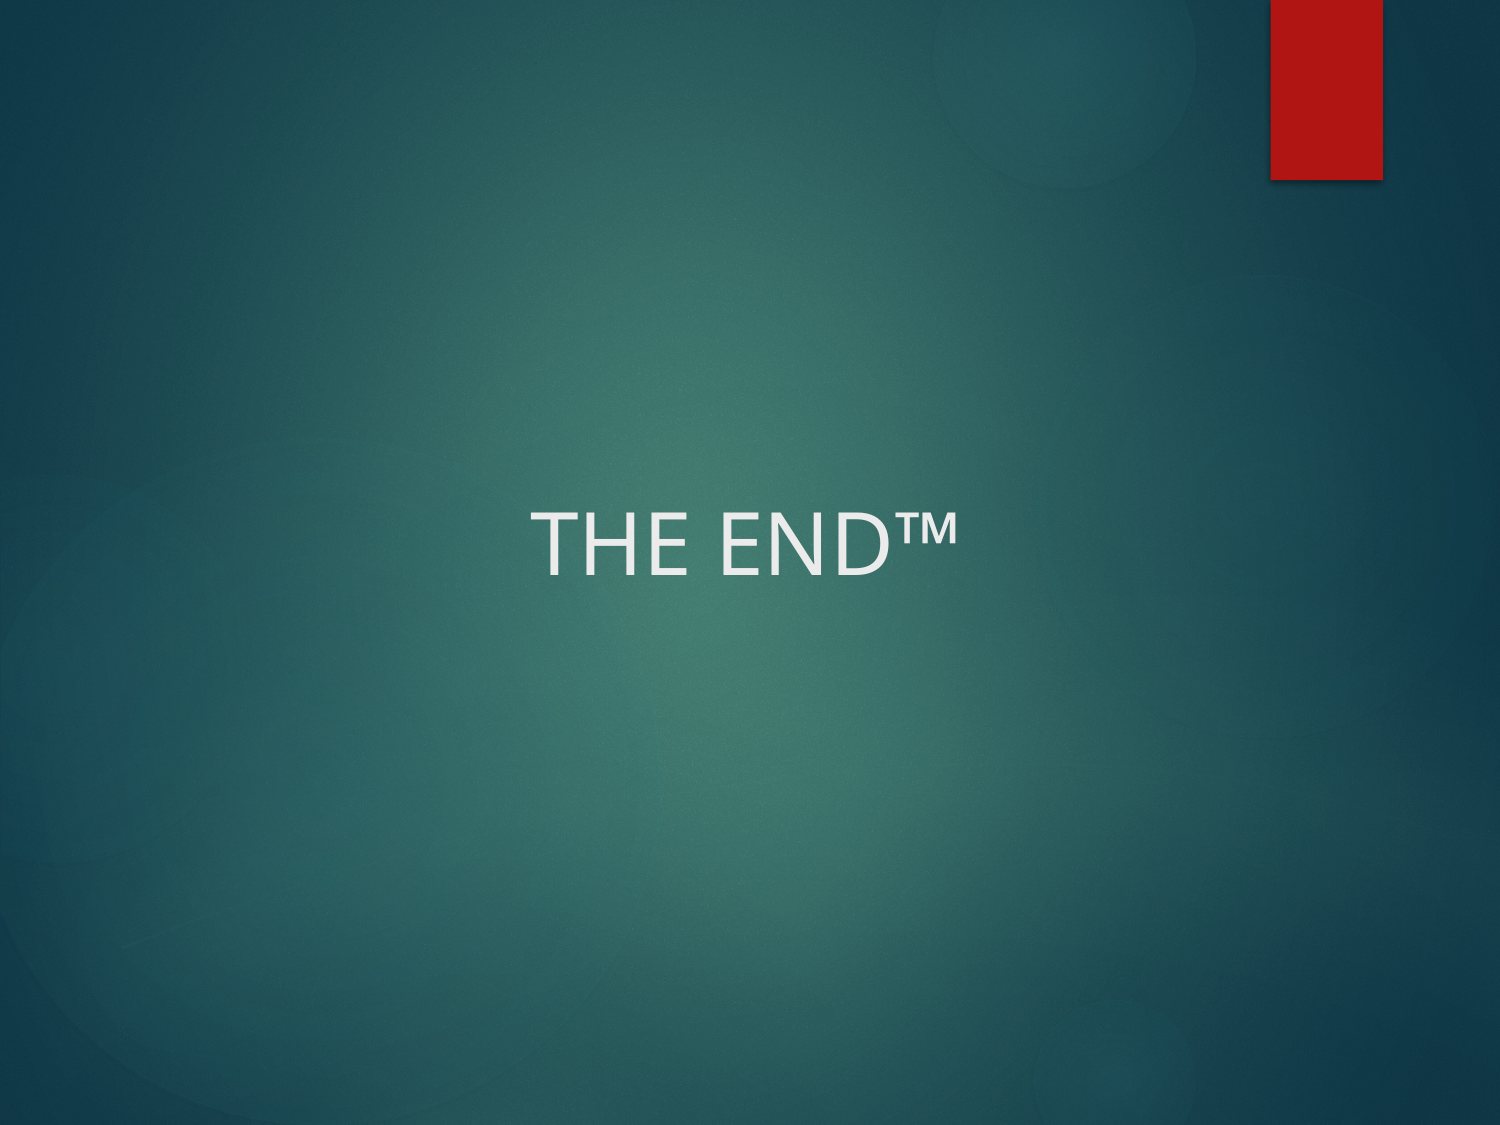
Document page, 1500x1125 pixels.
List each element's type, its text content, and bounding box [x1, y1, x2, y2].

title THE END™ [242, 480, 1400, 711]
